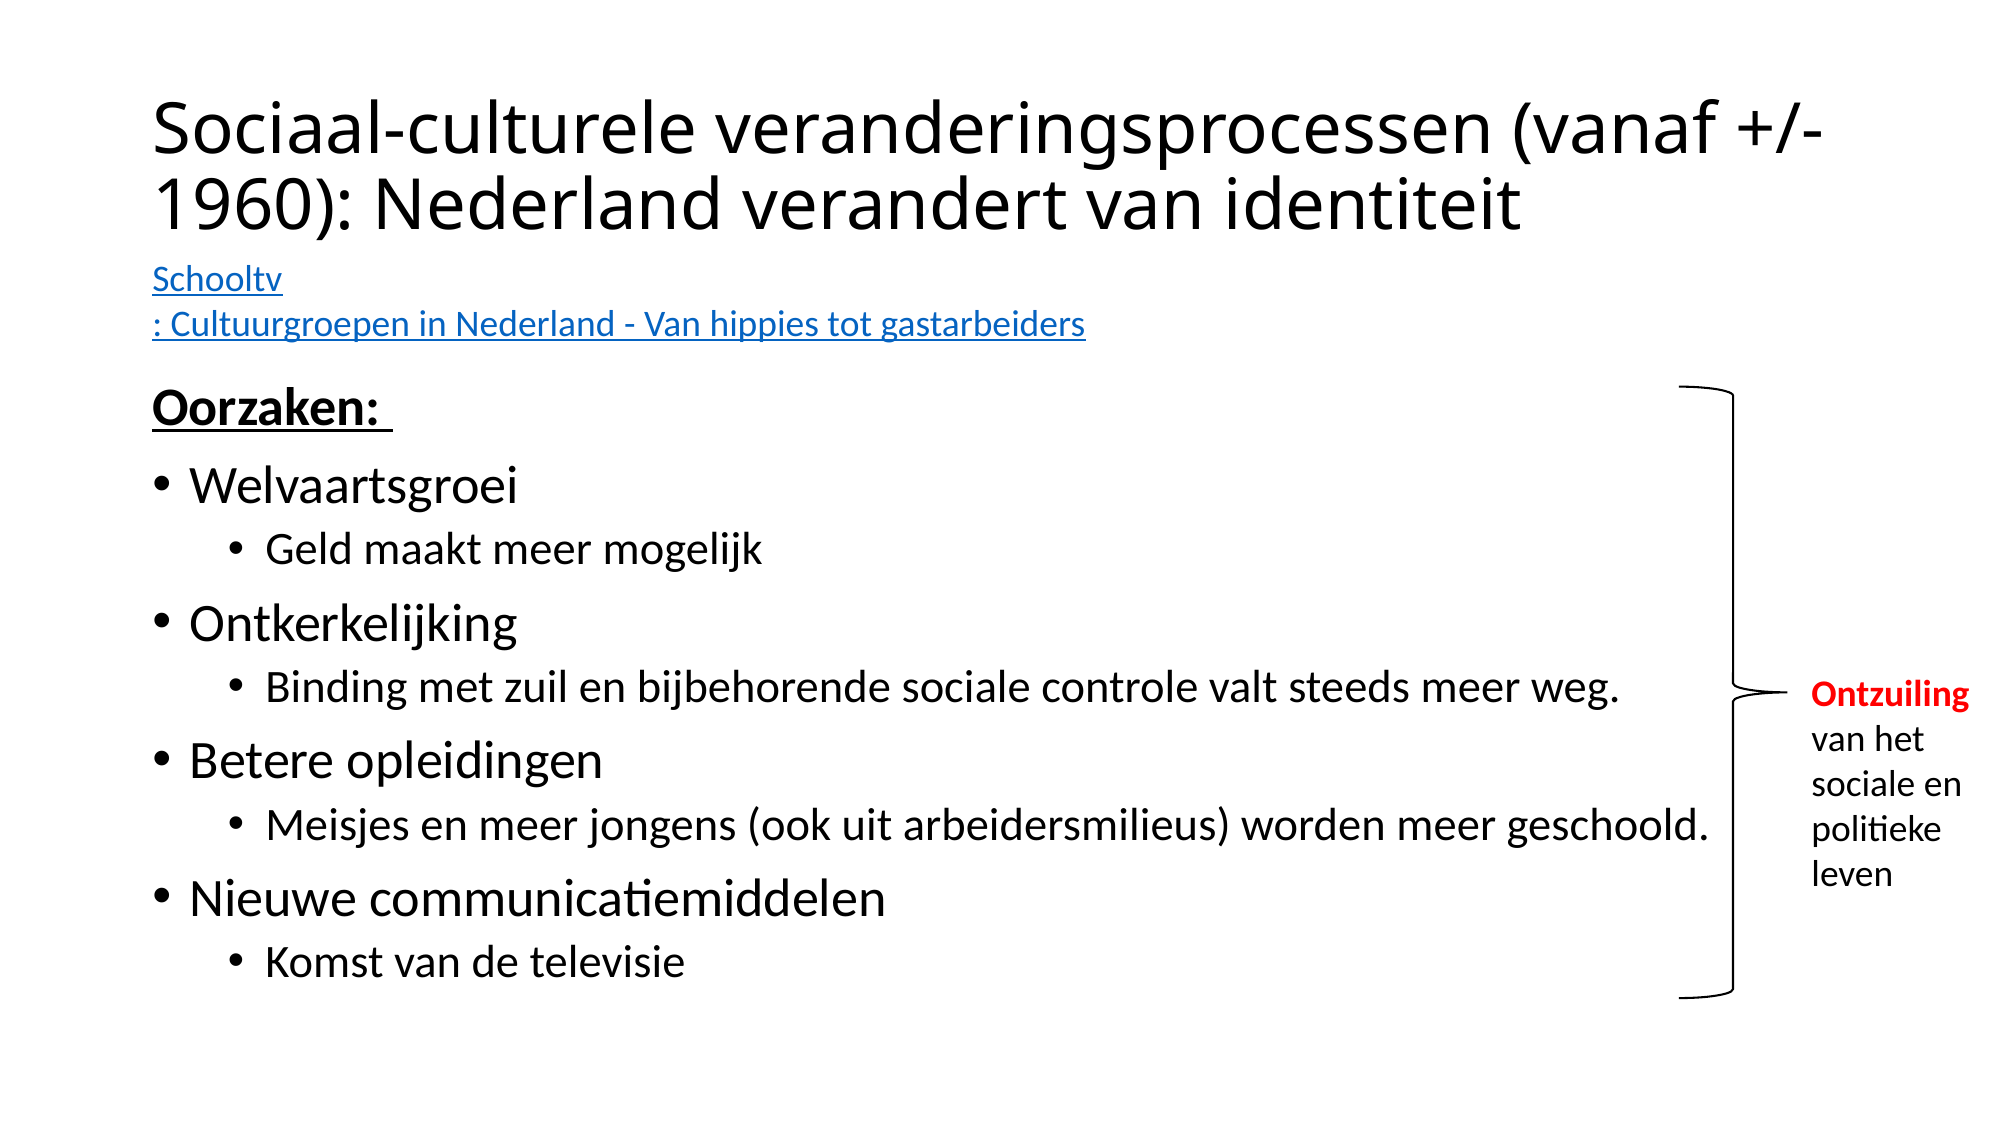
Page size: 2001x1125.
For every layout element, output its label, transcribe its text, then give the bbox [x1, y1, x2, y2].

text_box [1678, 385, 1788, 1000]
text_box Schooltv: Cultuurgroepen in Nederland - Van hippies tot gastarbeiders [137, 246, 1138, 352]
text_box Ontzuiling van het sociale en politieke leven [1796, 662, 1988, 902]
list Oorzaken: Welvaartsgroei Geld maakt meer mogelijk Ontkerkelijking Binding met zuil en bijbehorende sociale controle valt steeds meer weg. Betere opleidingen Meisjes en meer jongens (ook uit arbeidersmilieus) worden meer geschoold. Nieuwe communicatiemiddelen Komst van de televisie [137, 371, 1733, 1014]
title Sociaal-culturele veranderingsprocessen (vanaf +/- 1960): Nederland verandert van identiteit [137, 59, 1863, 278]
